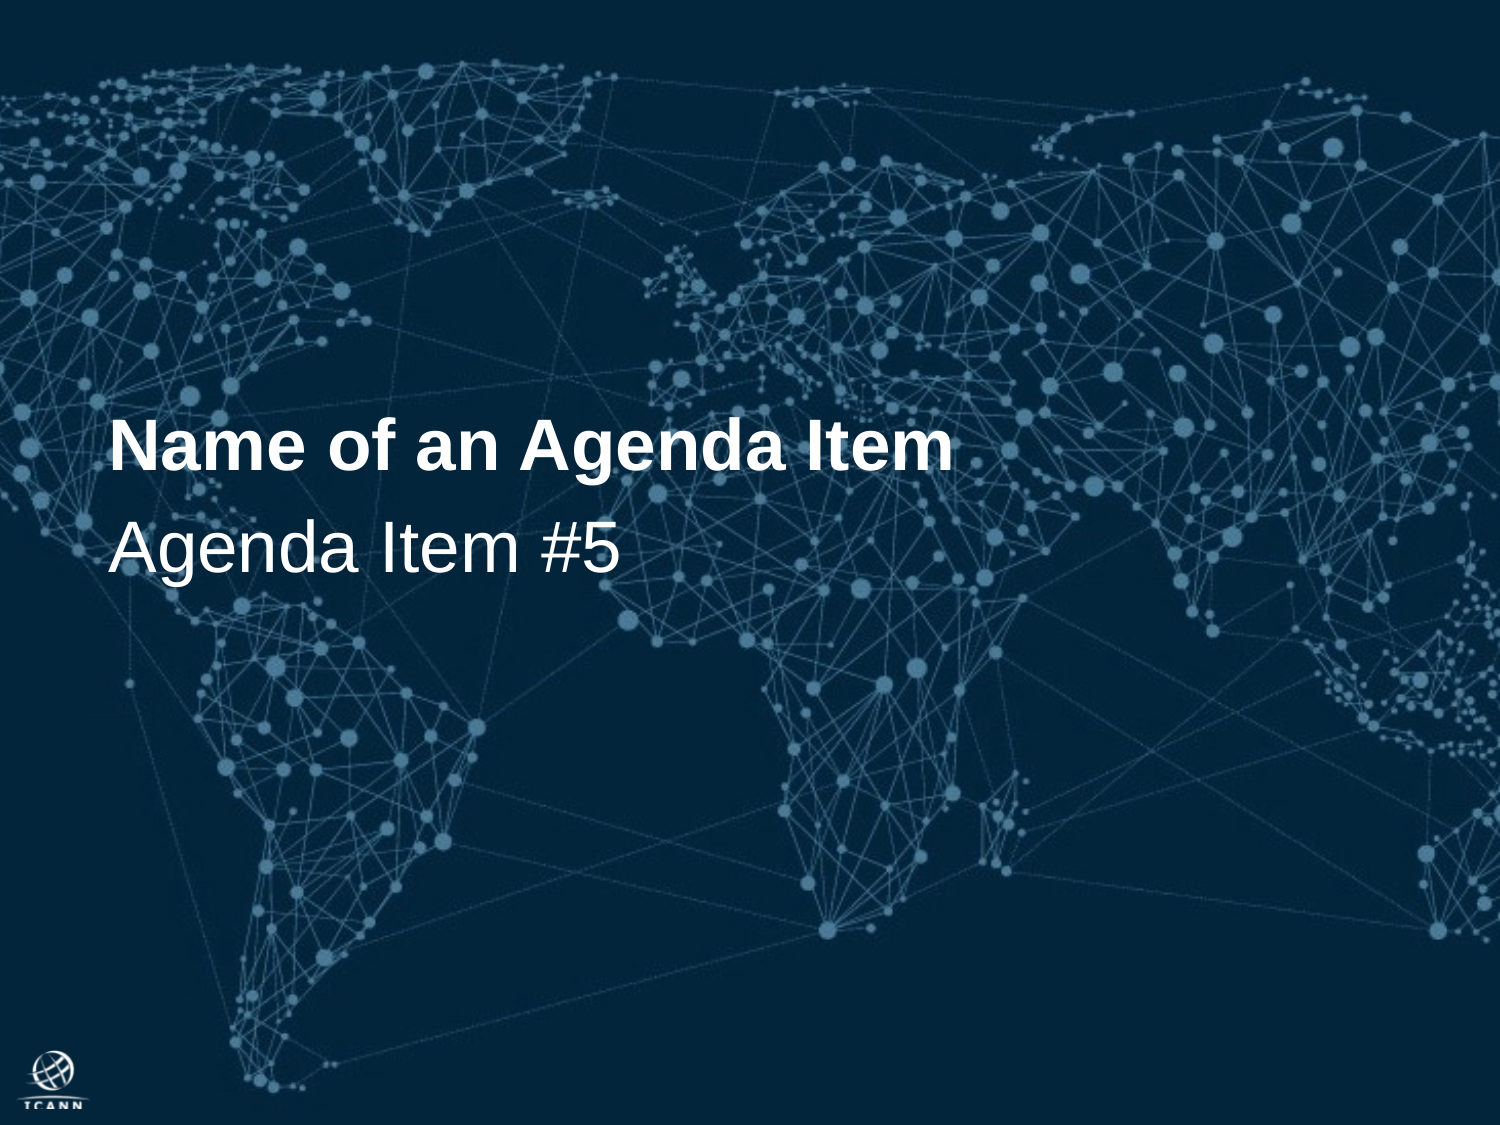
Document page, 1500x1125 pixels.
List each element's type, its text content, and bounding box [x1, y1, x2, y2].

list Name of an Agenda Item Agenda Item #5 [93, 389, 1120, 674]
picture [0, 0, 1500, 1125]
